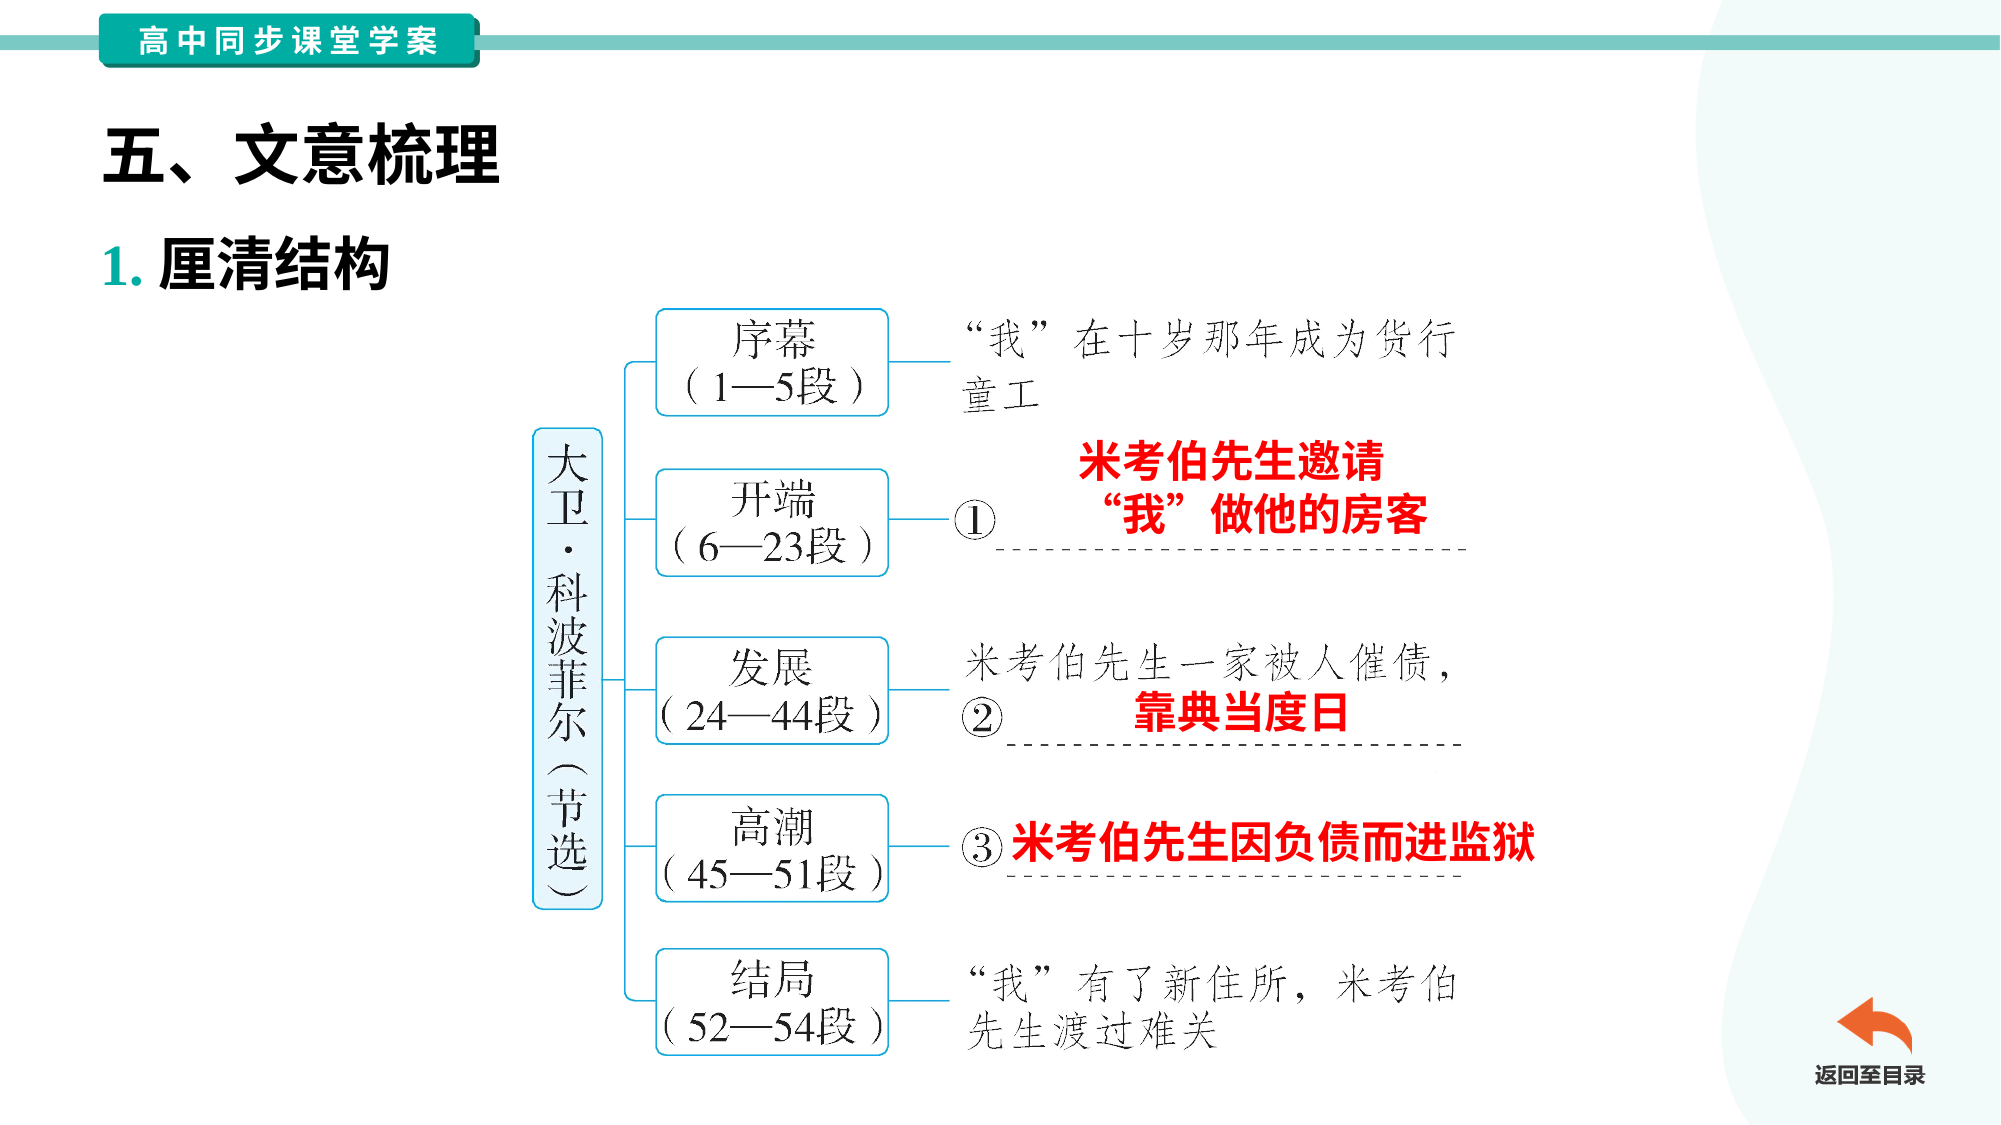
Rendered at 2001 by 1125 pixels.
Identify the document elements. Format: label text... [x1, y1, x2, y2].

text_box 米考伯先生因负债而进监狱 [1466, 821, 1606, 868]
text_box 1.厘清结构 [100, 192, 1899, 297]
text_box 五、文意梳理 [100, 76, 1899, 192]
picture [0, 0, 2000, 1125]
